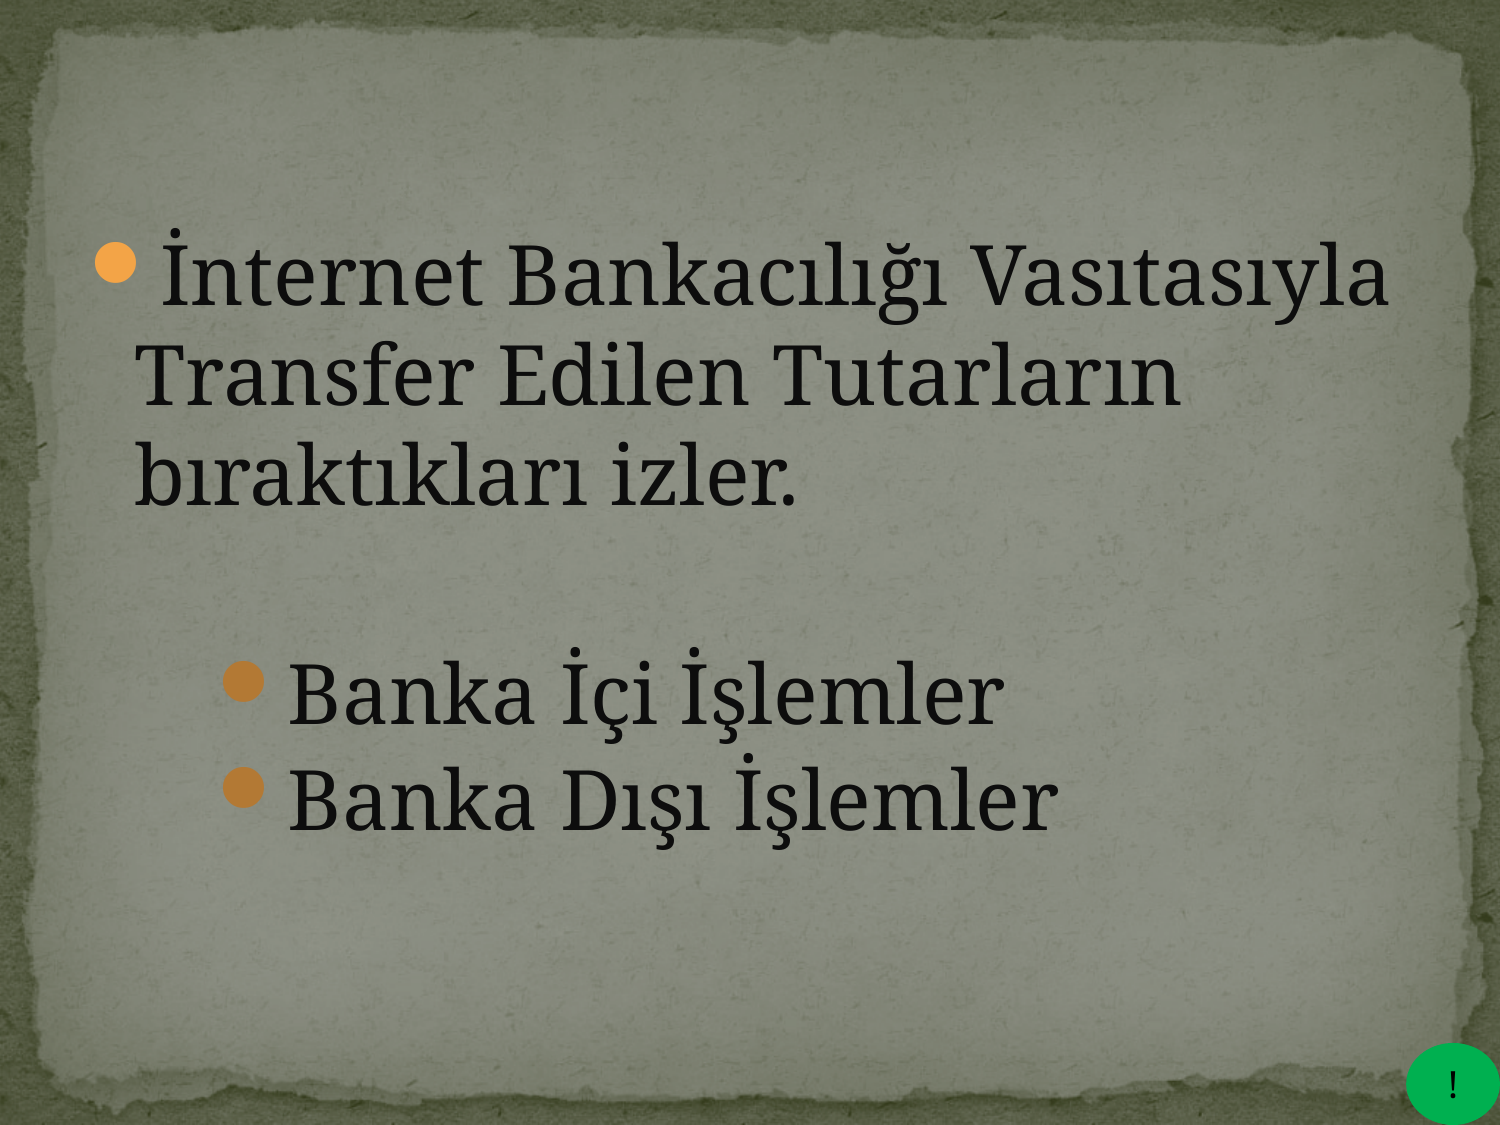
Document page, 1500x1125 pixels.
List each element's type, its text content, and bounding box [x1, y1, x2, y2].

list İnternet Bankacılığı Vasıtasıyla Transfer Edilen Tutarların bıraktıkları izler. Banka İçi İşlemler Banka Dışı İşlemler [75, 137, 1425, 1000]
text_box ! [1403, 1039, 1500, 1125]
